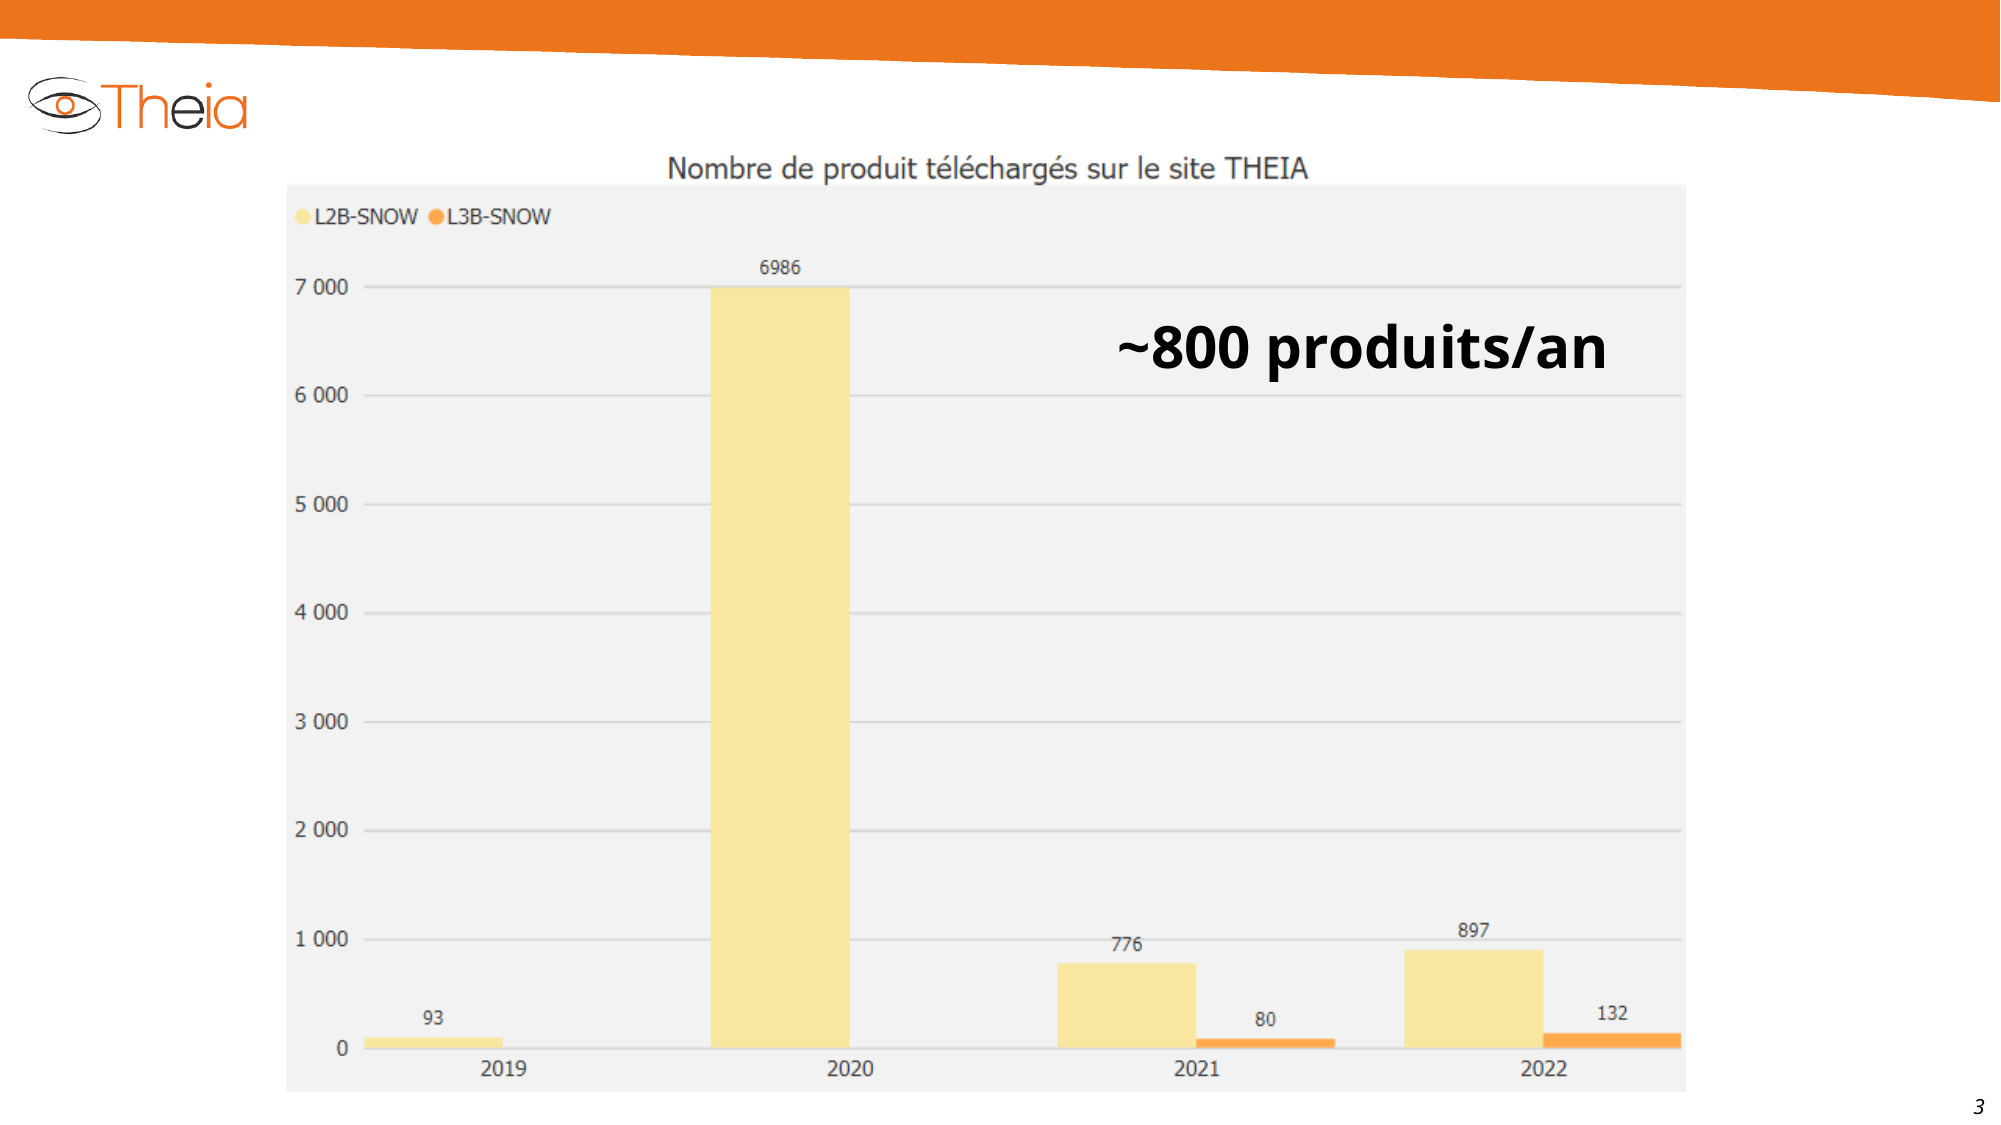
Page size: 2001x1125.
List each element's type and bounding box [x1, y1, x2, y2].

picture [0, 0, 2000, 153]
picture [286, 151, 1686, 1093]
